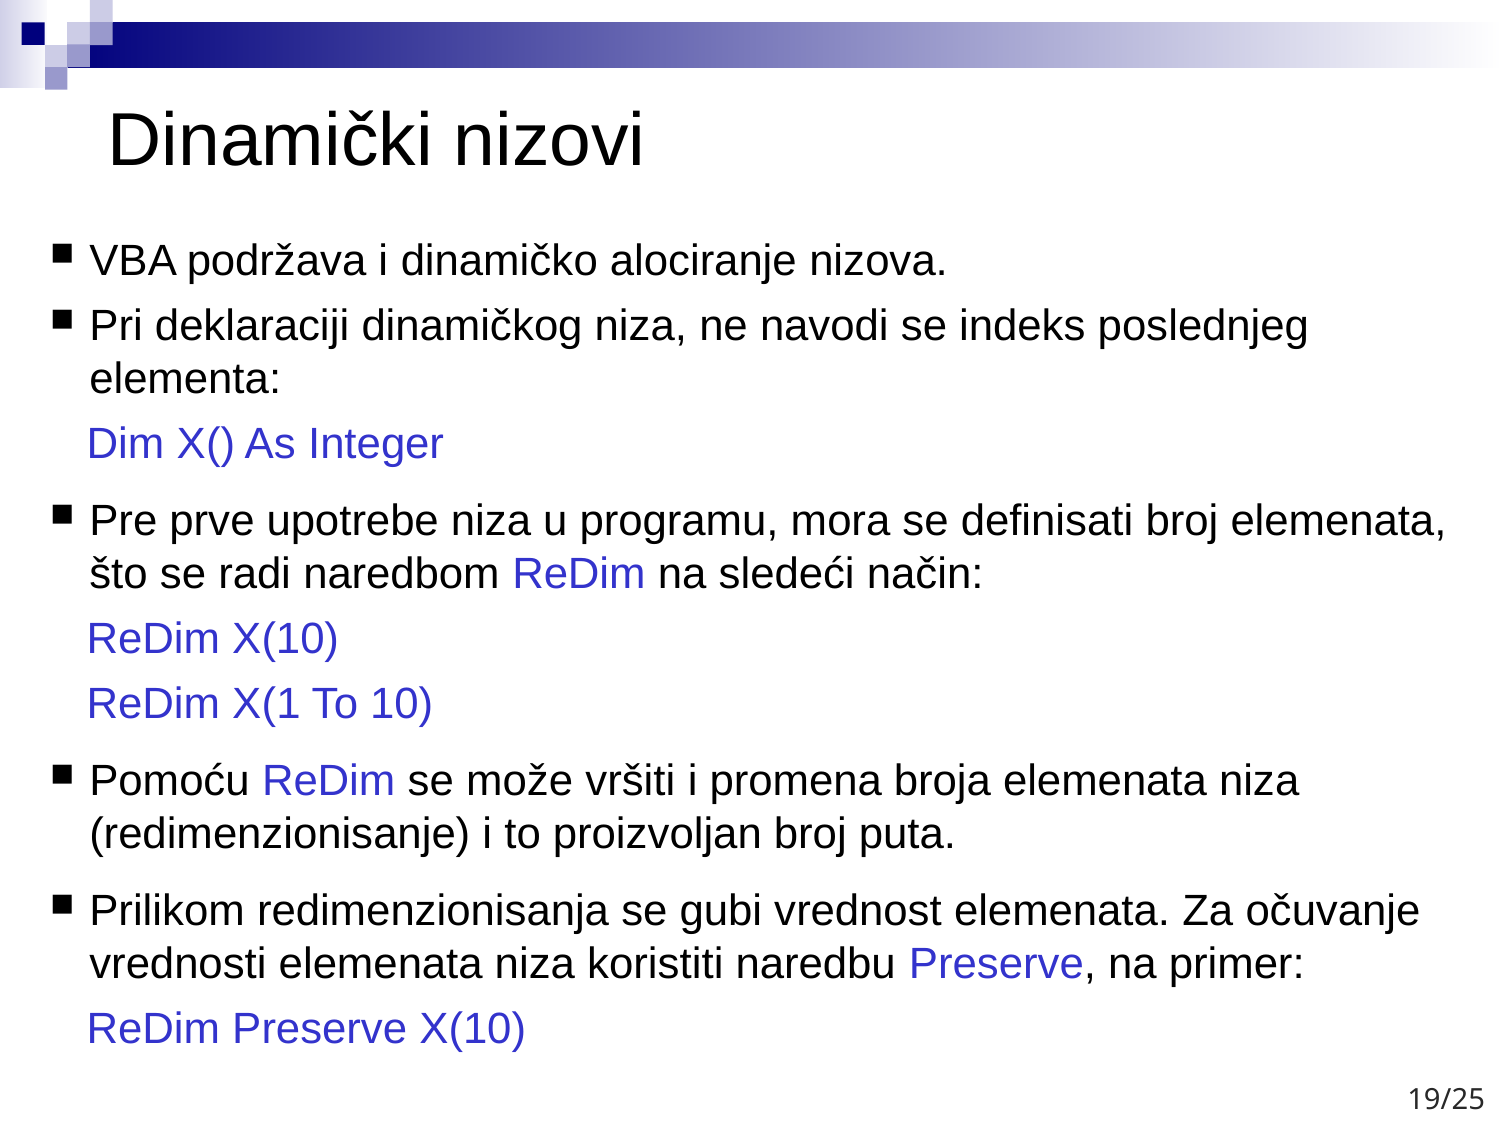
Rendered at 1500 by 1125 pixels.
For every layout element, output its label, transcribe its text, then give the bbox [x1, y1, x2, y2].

text_box 19/25 [1374, 1072, 1500, 1123]
list VBA podržava i dinamičko alociranje nizova. Pri deklaraciji dinamičkog niza, ne navodi se indeks poslednjeg elementa: Dim X() As Integer Pre prve upotrebe niza u programu, mora se definisati broj elemenata, što se radi naredbom ReDim na sledeći način: ReDim X(10) ReDim X(1 To 10) Pomoću ReDim se može vršiti i promena broja elemenata niza (redimenzionisanje) i to proizvoljan broj puta. Prilikom redimenzionisanja se gubi vrednost elemenata. Za očuvanje vrednosti elemenata niza koristiti naredbu Preserve, na primer: ReDim Preserve X(10) [41, 224, 1471, 1071]
title Dinamički nizovi [92, 75, 680, 197]
